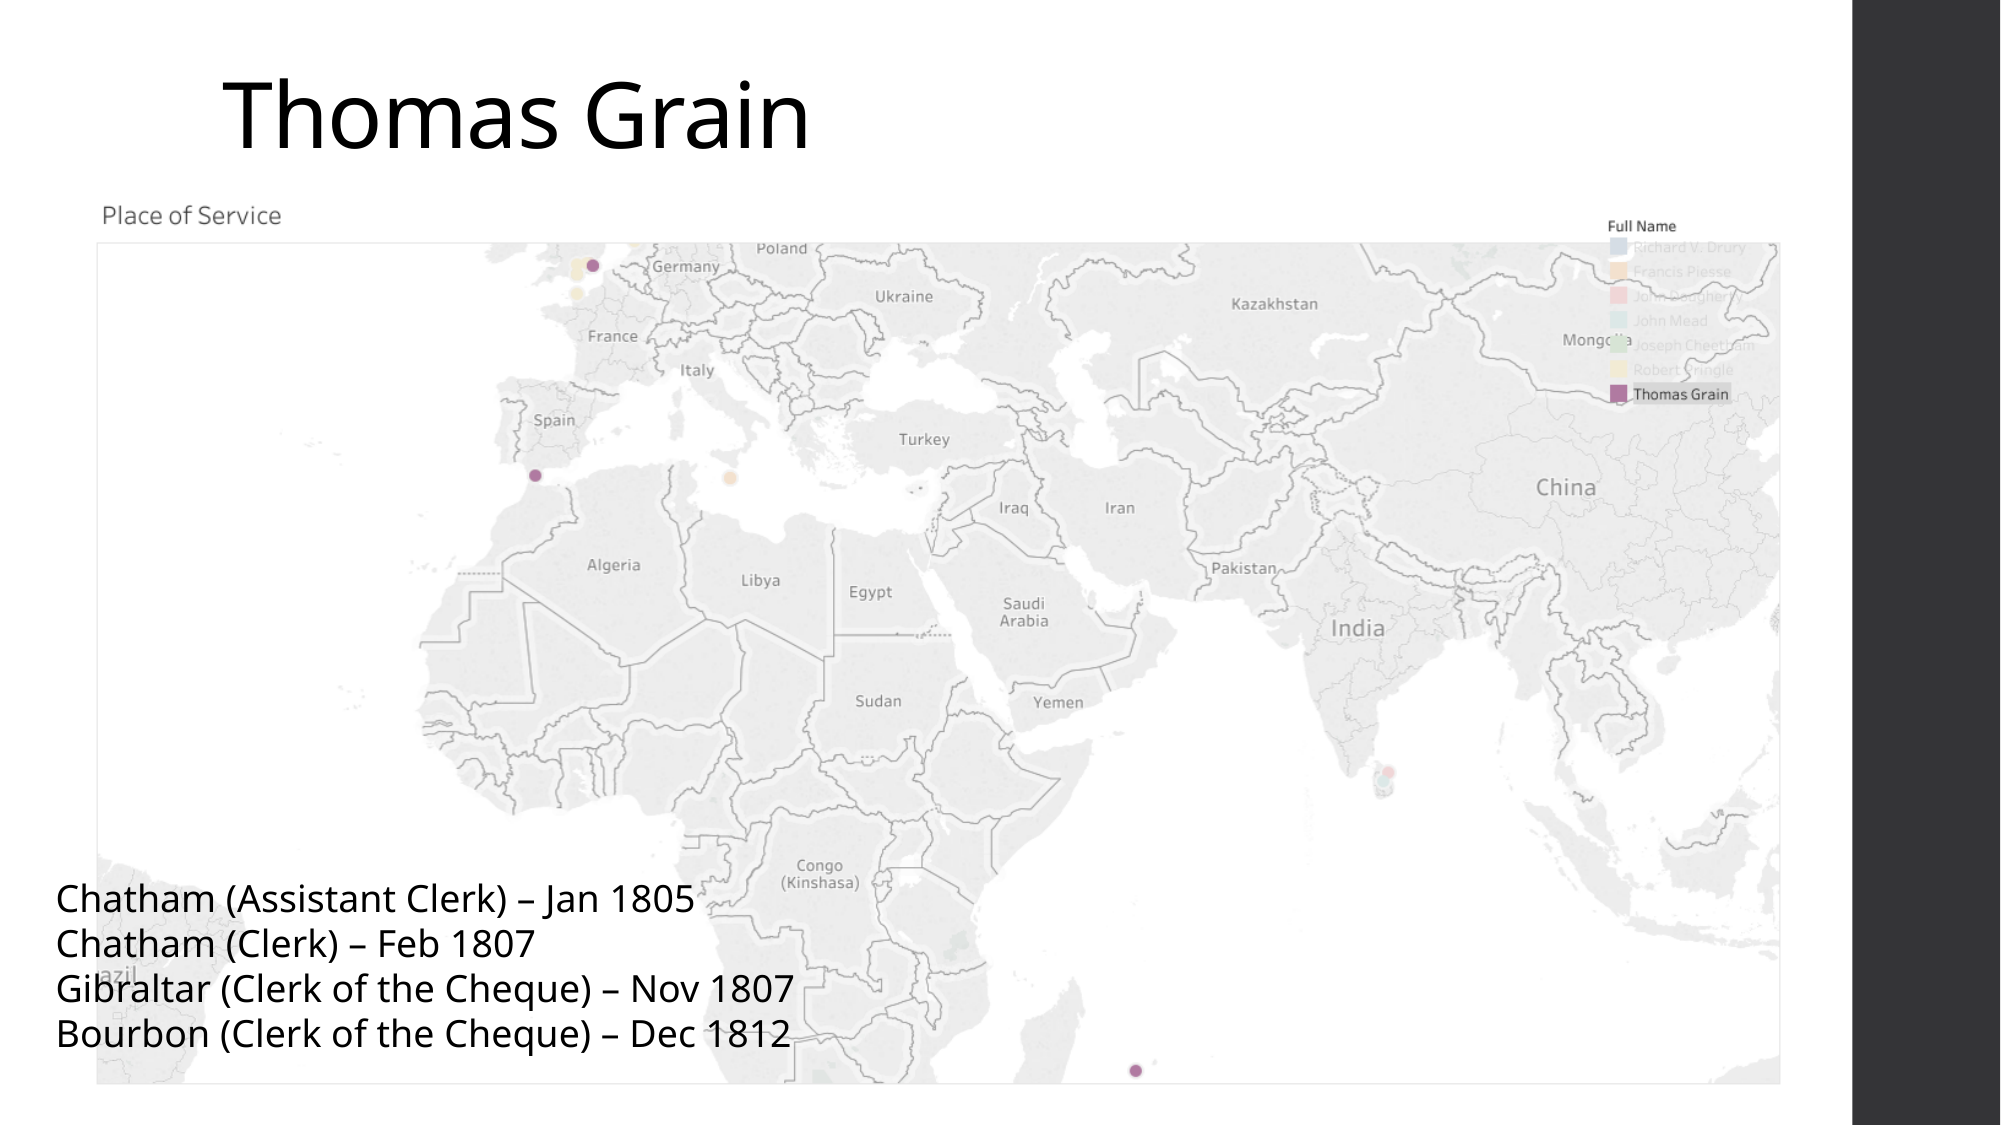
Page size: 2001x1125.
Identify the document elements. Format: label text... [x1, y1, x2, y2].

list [81, 175, 1795, 1098]
title Thomas Grain [206, 60, 1797, 173]
text_box Chatham (Assistant Clerk) – Jan 1805 Chatham (Clerk) – Feb 1807 Gibraltar (Clerk of the Cheque) – Nov 1807 Bourbon (Clerk of the Cheque) – Dec 1812 [40, 868, 75, 1063]
